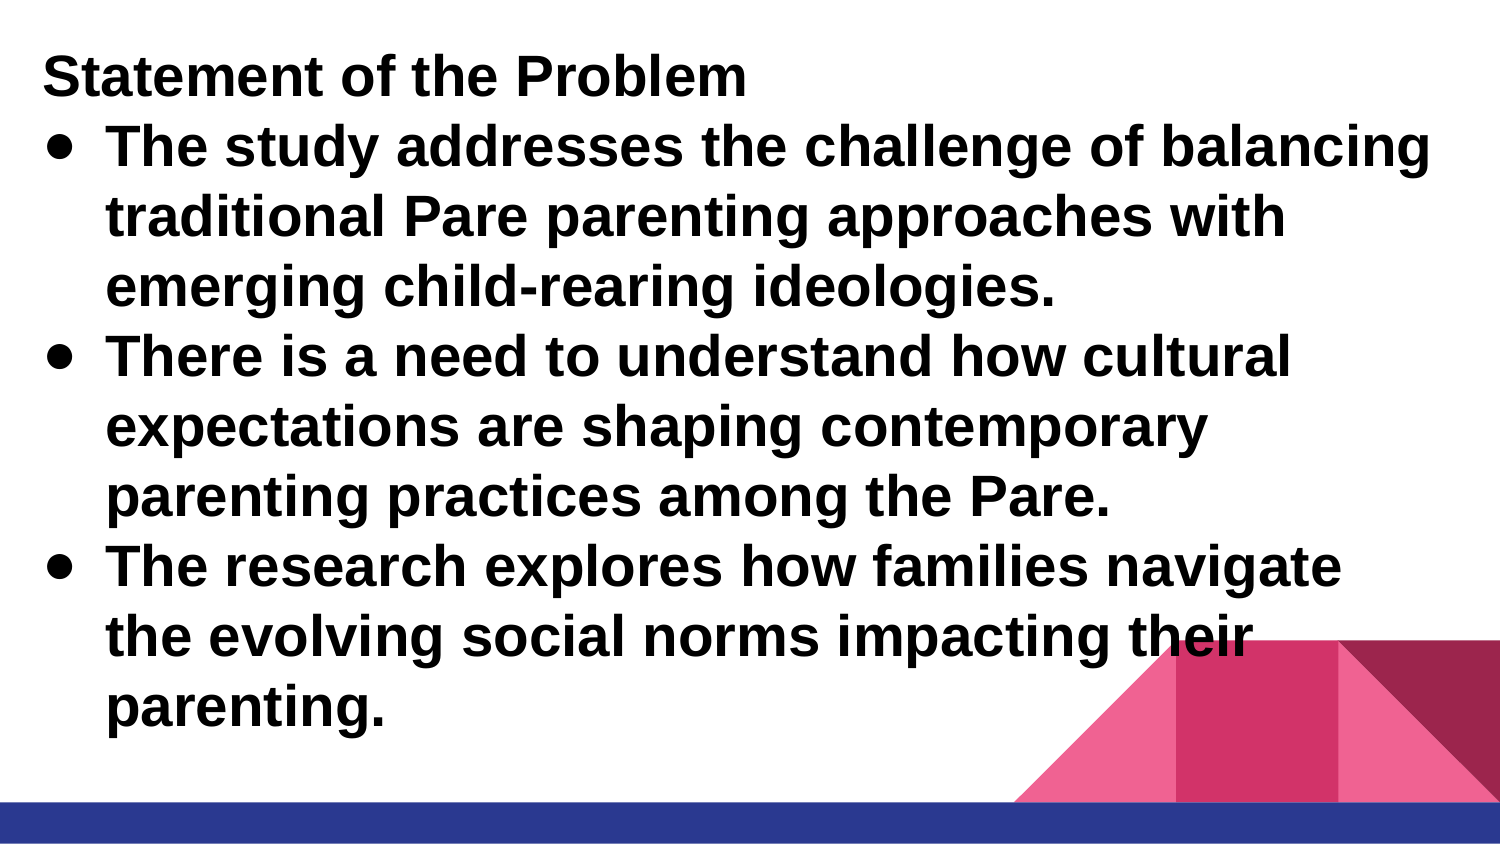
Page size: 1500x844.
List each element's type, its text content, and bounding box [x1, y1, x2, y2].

list Statement of the Problem The study addresses the challenge of balancing traditional Pare parenting approaches with emerging child-rearing ideologies. There is a need to understand how cultural expectations are shaping contemporary parenting practices among the Pare. The research explores how families navigate the evolving social norms impacting their parenting. [27, 23, 1460, 787]
